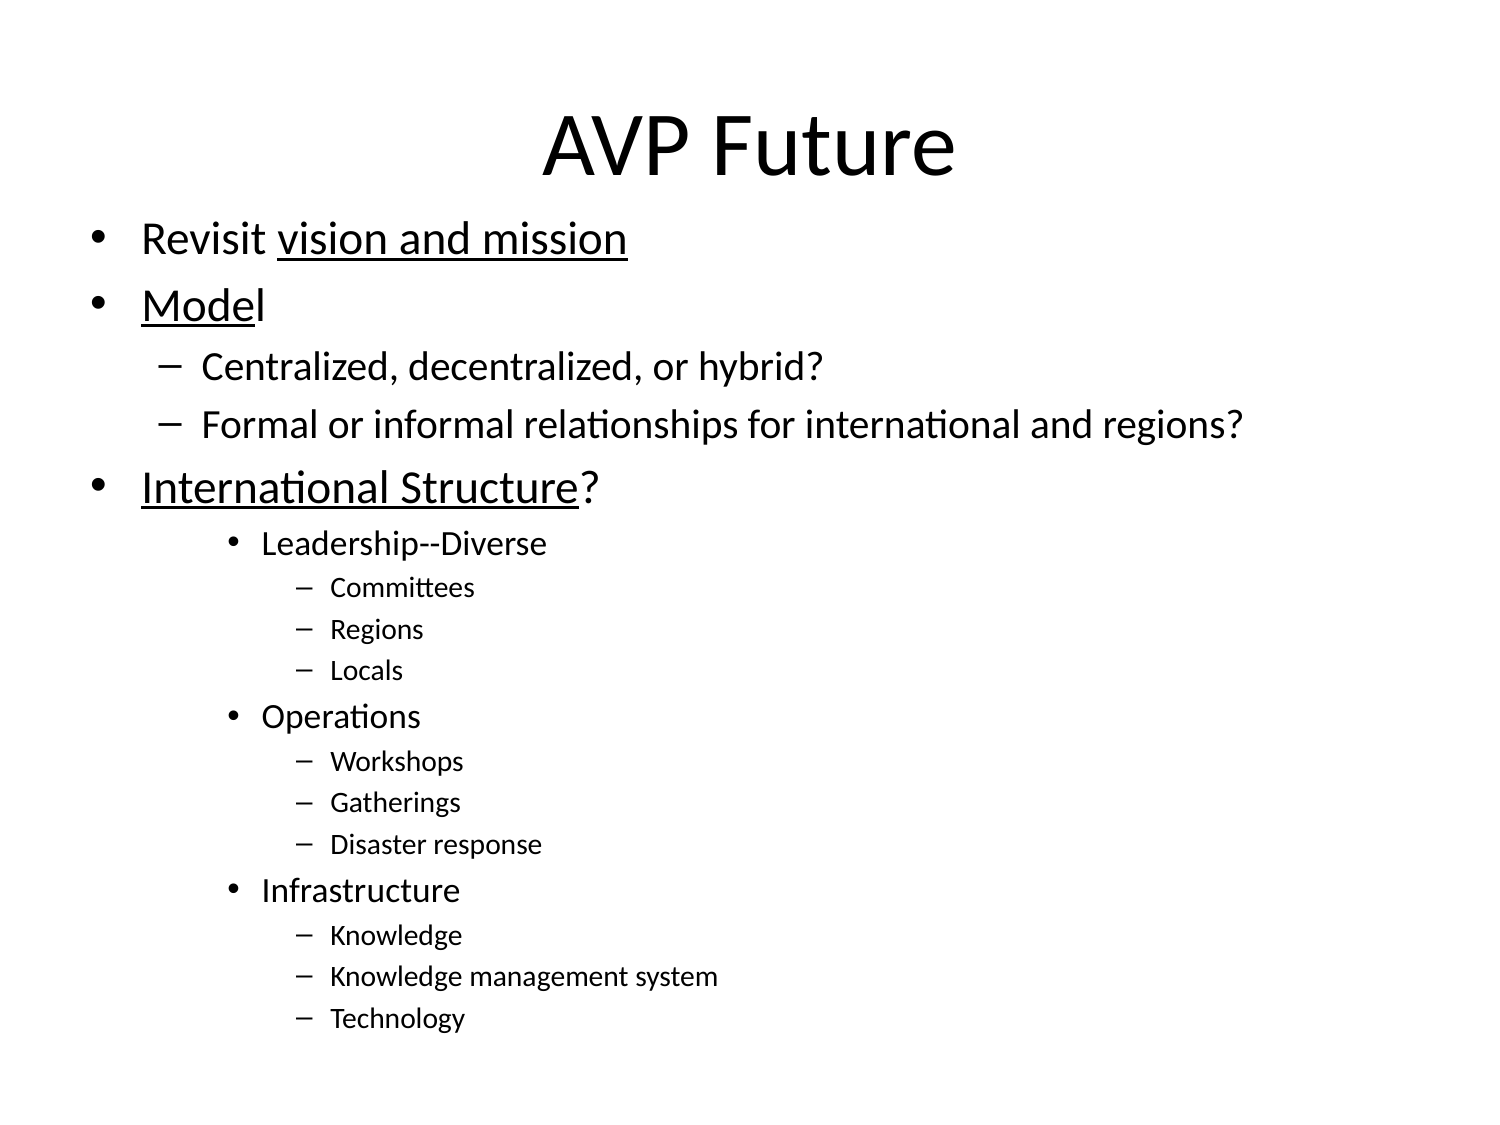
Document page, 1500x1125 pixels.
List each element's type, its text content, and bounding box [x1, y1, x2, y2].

title AVP Future [75, 45, 1425, 200]
list Revisit vision and mission Model Centralized, decentralized, or hybrid? Formal or informal relationships for international and regions? International Structure? Leadership--Diverse Committees Regions Locals Operations Workshops Gatherings Disaster response Infrastructure Knowledge Knowledge management system Technology [75, 200, 1425, 1050]
